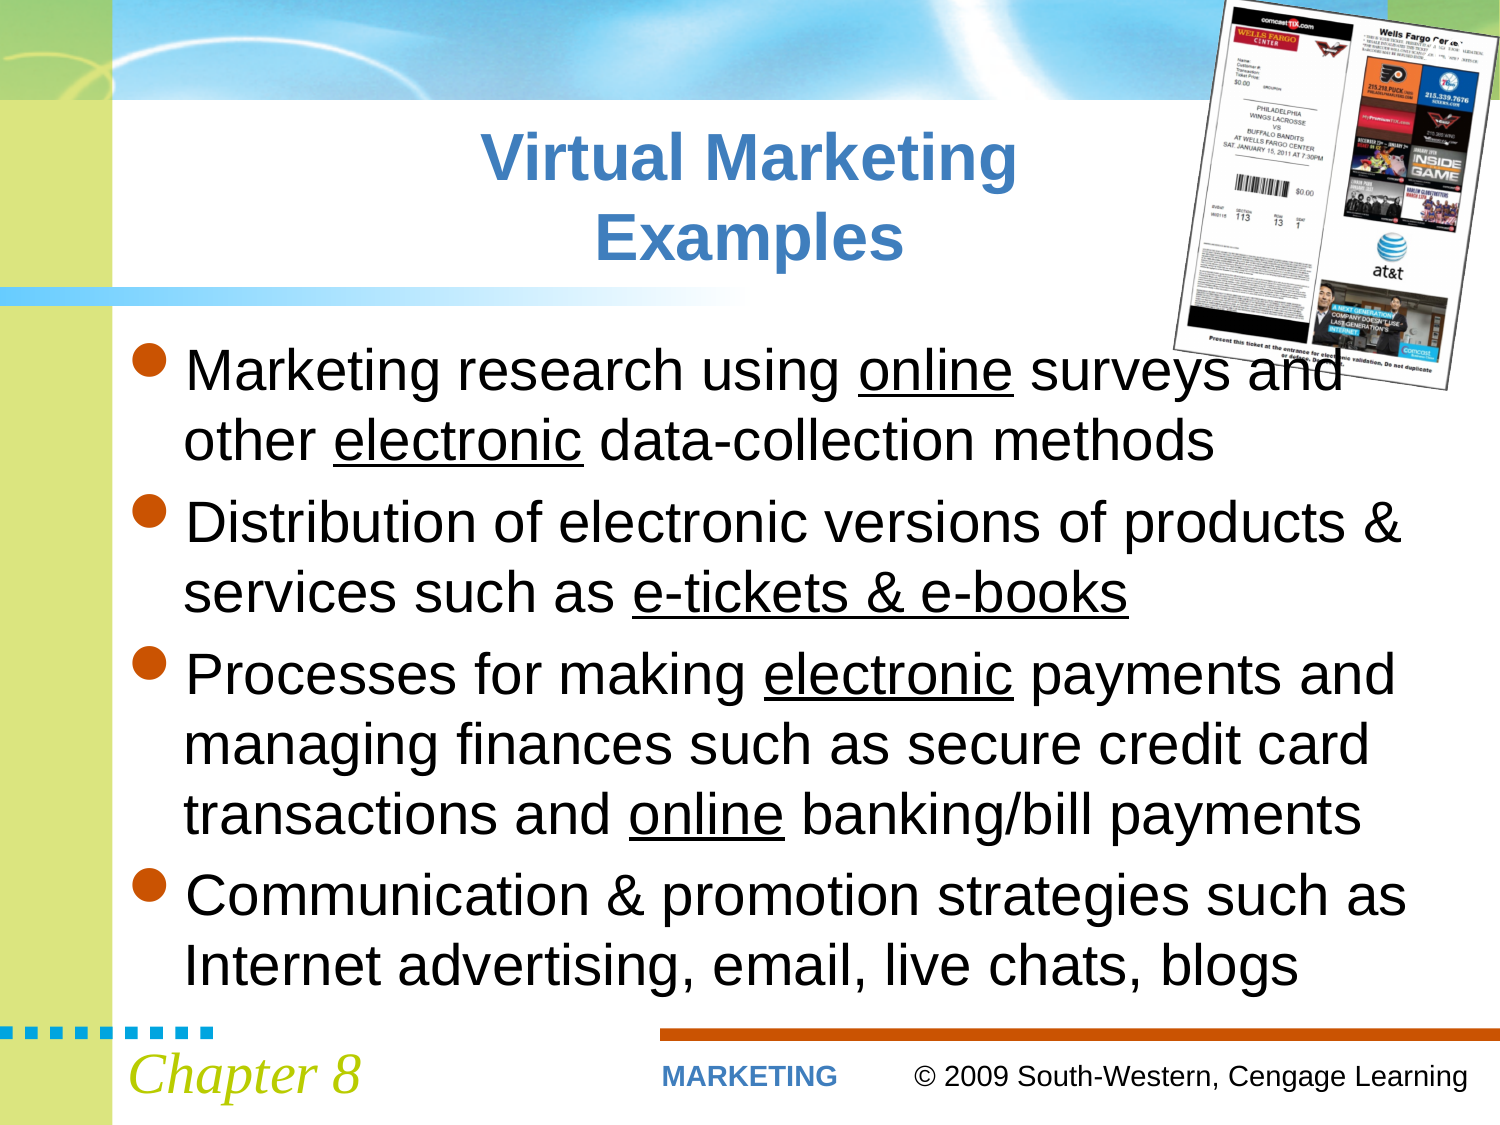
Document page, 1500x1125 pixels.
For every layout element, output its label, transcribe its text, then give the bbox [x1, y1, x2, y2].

list Marketing research using online surveys and other electronic data-collection methods Distribution of electronic versions of products & services such as e-tickets & e-books Processes for making electronic payments and managing finances such as secure credit card transactions and online banking/bill payments Communication & promotion strategies such as Internet advertising, email, live chats, blogs [112, 324, 1476, 1013]
picture [1177, 0, 1490, 373]
title Virtual Marketing Examples [112, 99, 1192, 288]
slide_number 40 [1387, 0, 1500, 101]
footer Chapter 8 [112, 1013, 638, 1113]
